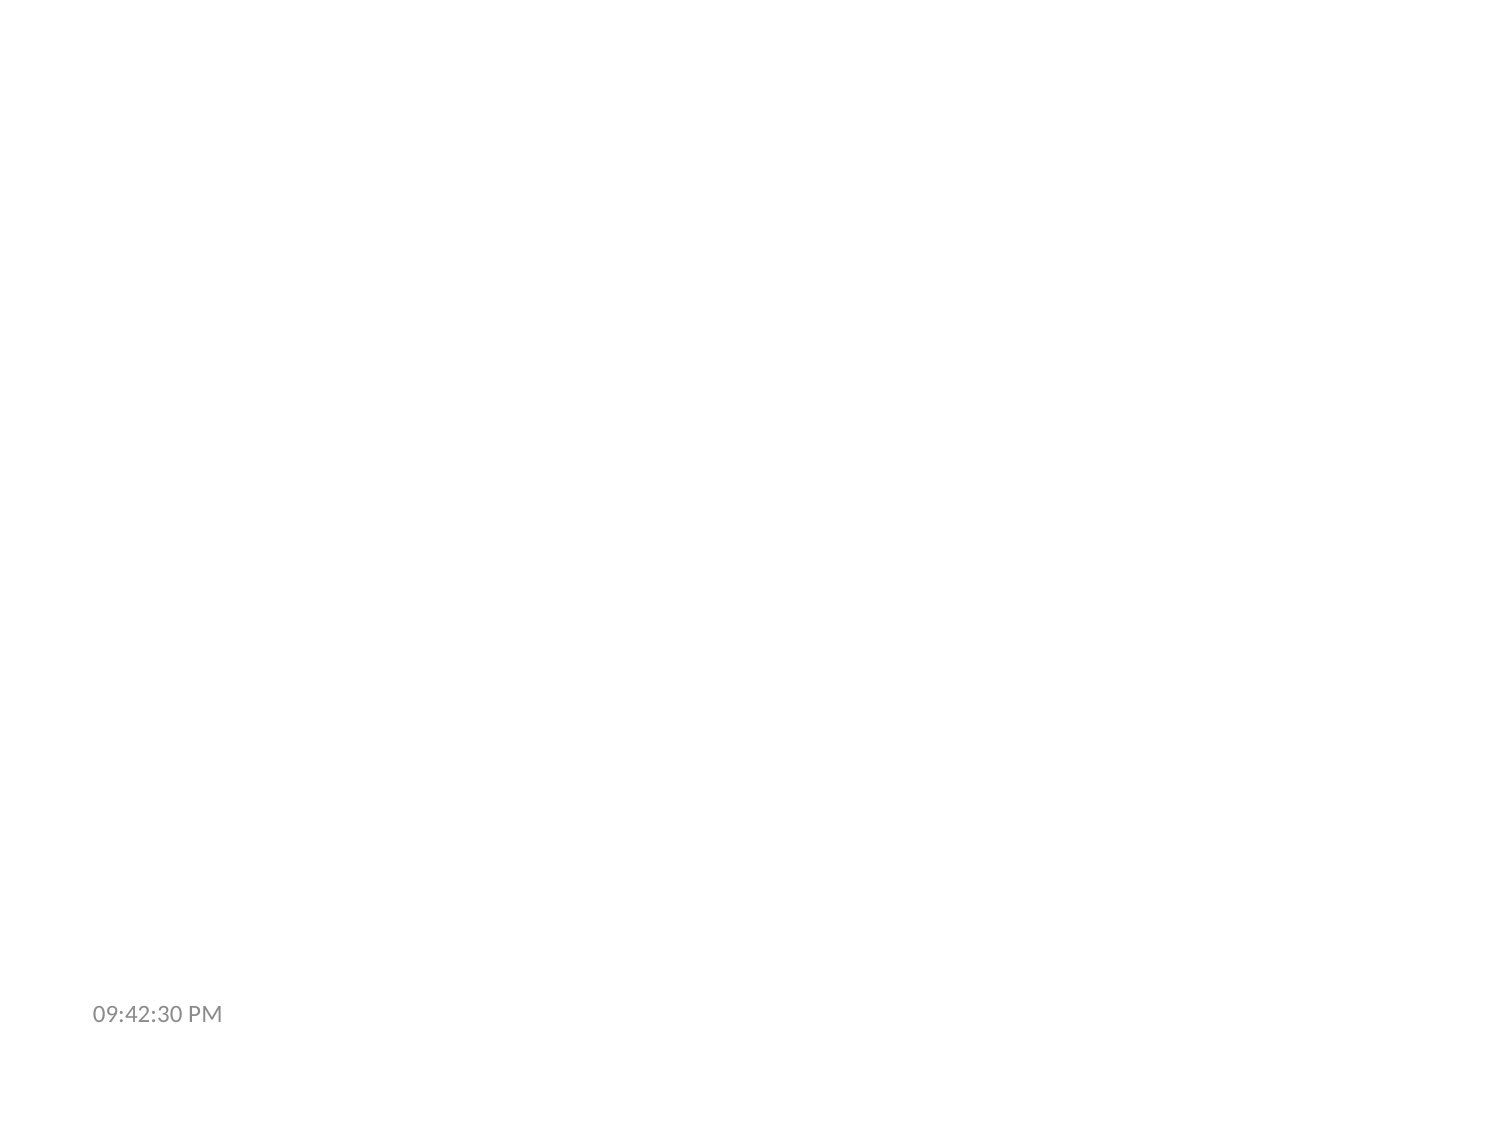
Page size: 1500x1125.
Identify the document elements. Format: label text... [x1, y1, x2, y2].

text_box 3:35:09 PM [77, 982, 428, 1043]
